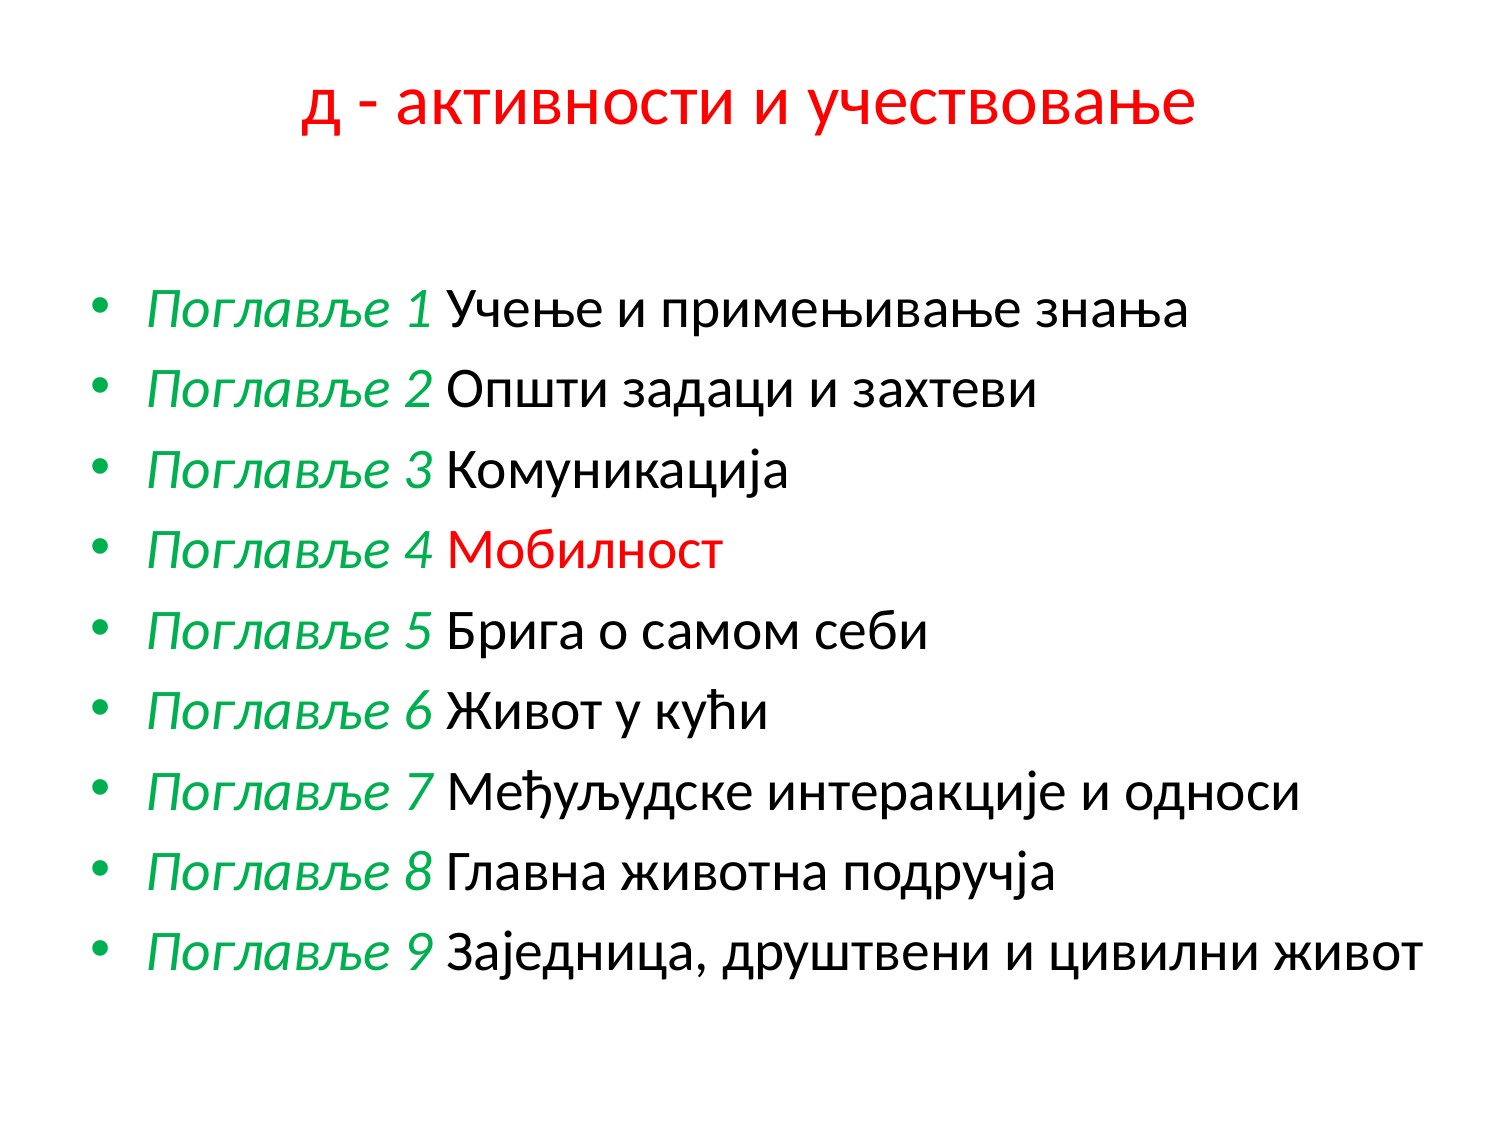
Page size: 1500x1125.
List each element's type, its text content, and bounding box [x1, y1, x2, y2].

list Поглавље 1 Учење и примењивање знања Поглавље 2 Општи задаци и захтеви Поглавље 3 Комуникација Поглавље 4 Мобилност Поглавље 5 Брига о самом себи Поглавље 6 Живот у кући Поглавље 7 Међуљудске интеракције и односи Поглавље 8 Главна животна подручја Поглавље 9 Заједница, друштвени и цивилни живот [75, 262, 1459, 1005]
title д - активности и учествовање [75, 45, 1425, 233]
